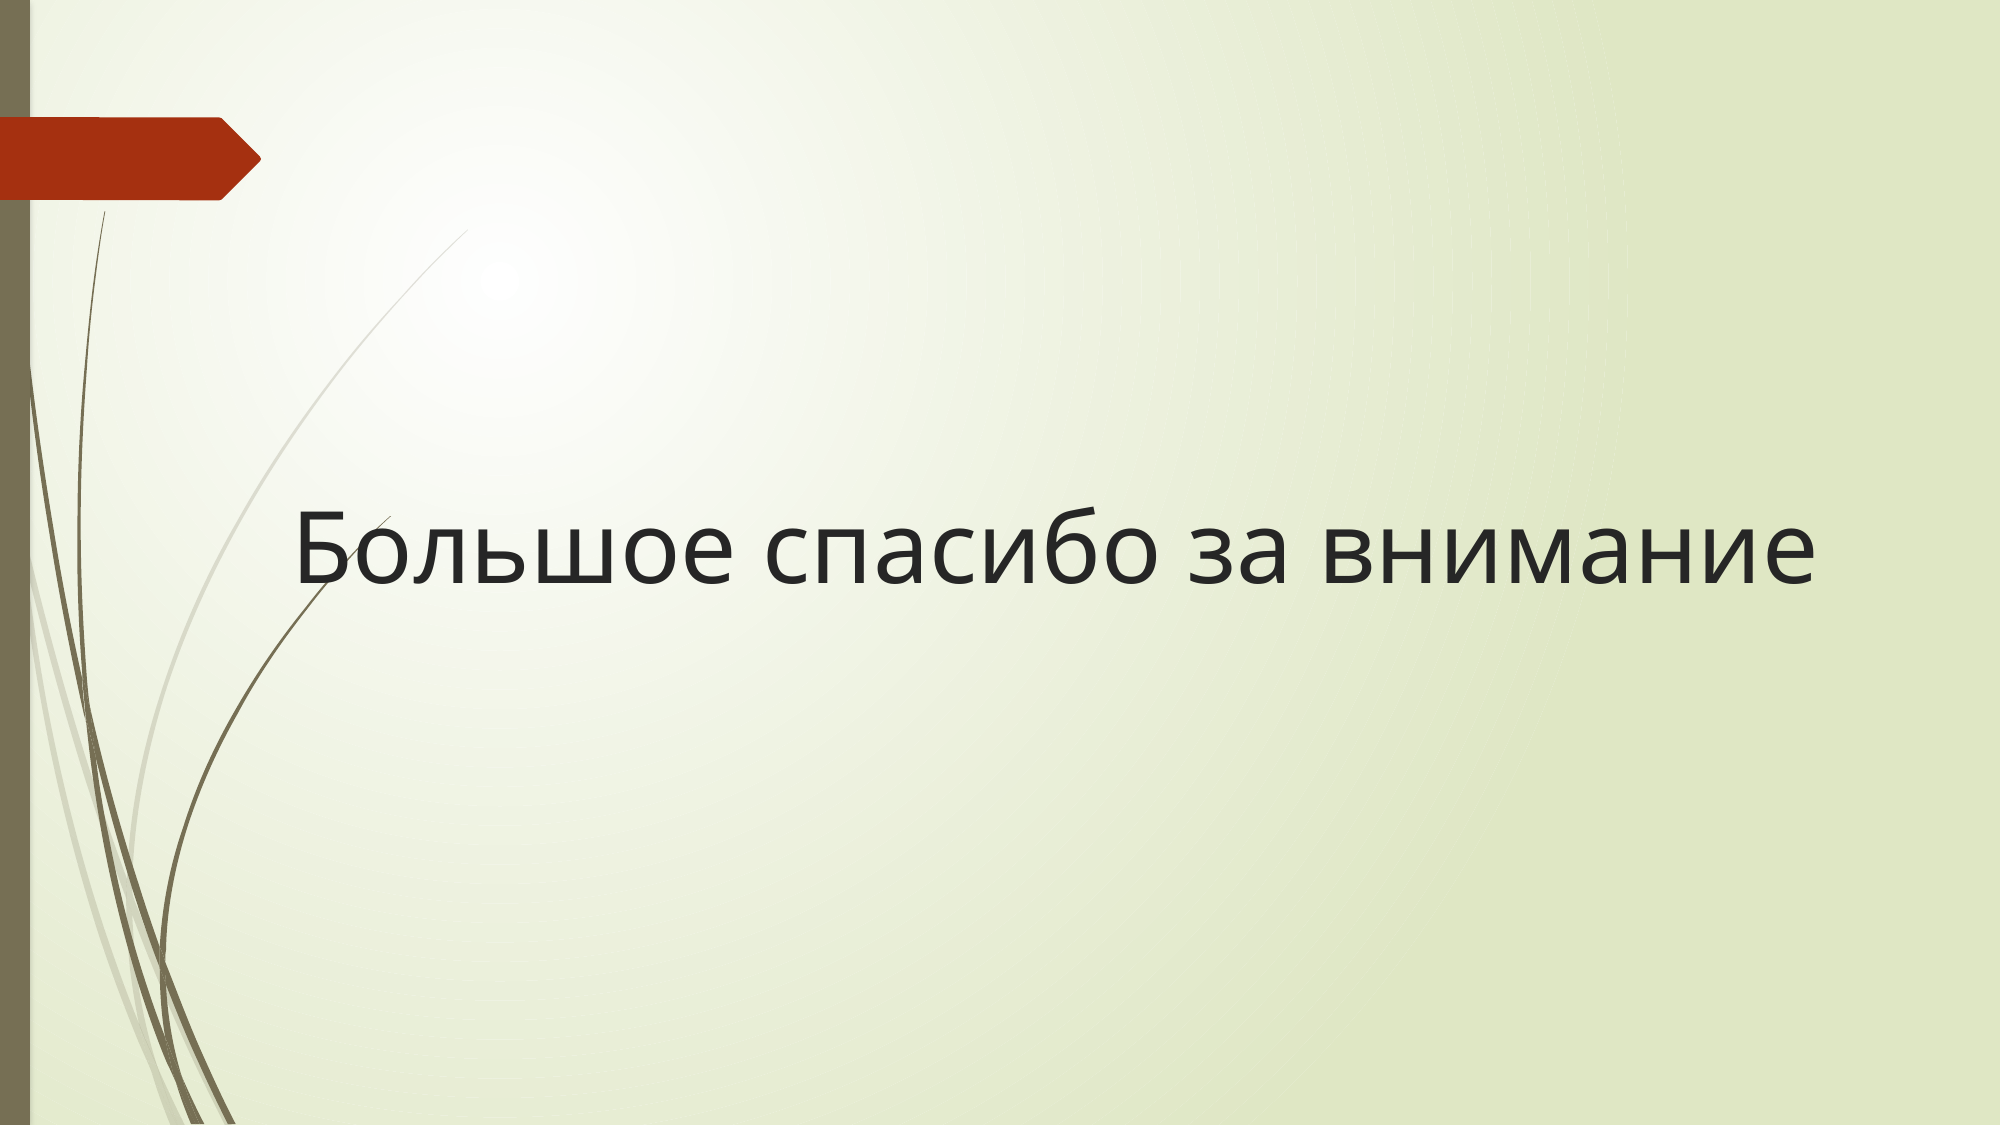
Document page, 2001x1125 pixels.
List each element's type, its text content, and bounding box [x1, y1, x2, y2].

title Большое спасибо за внимание [276, 476, 1943, 752]
